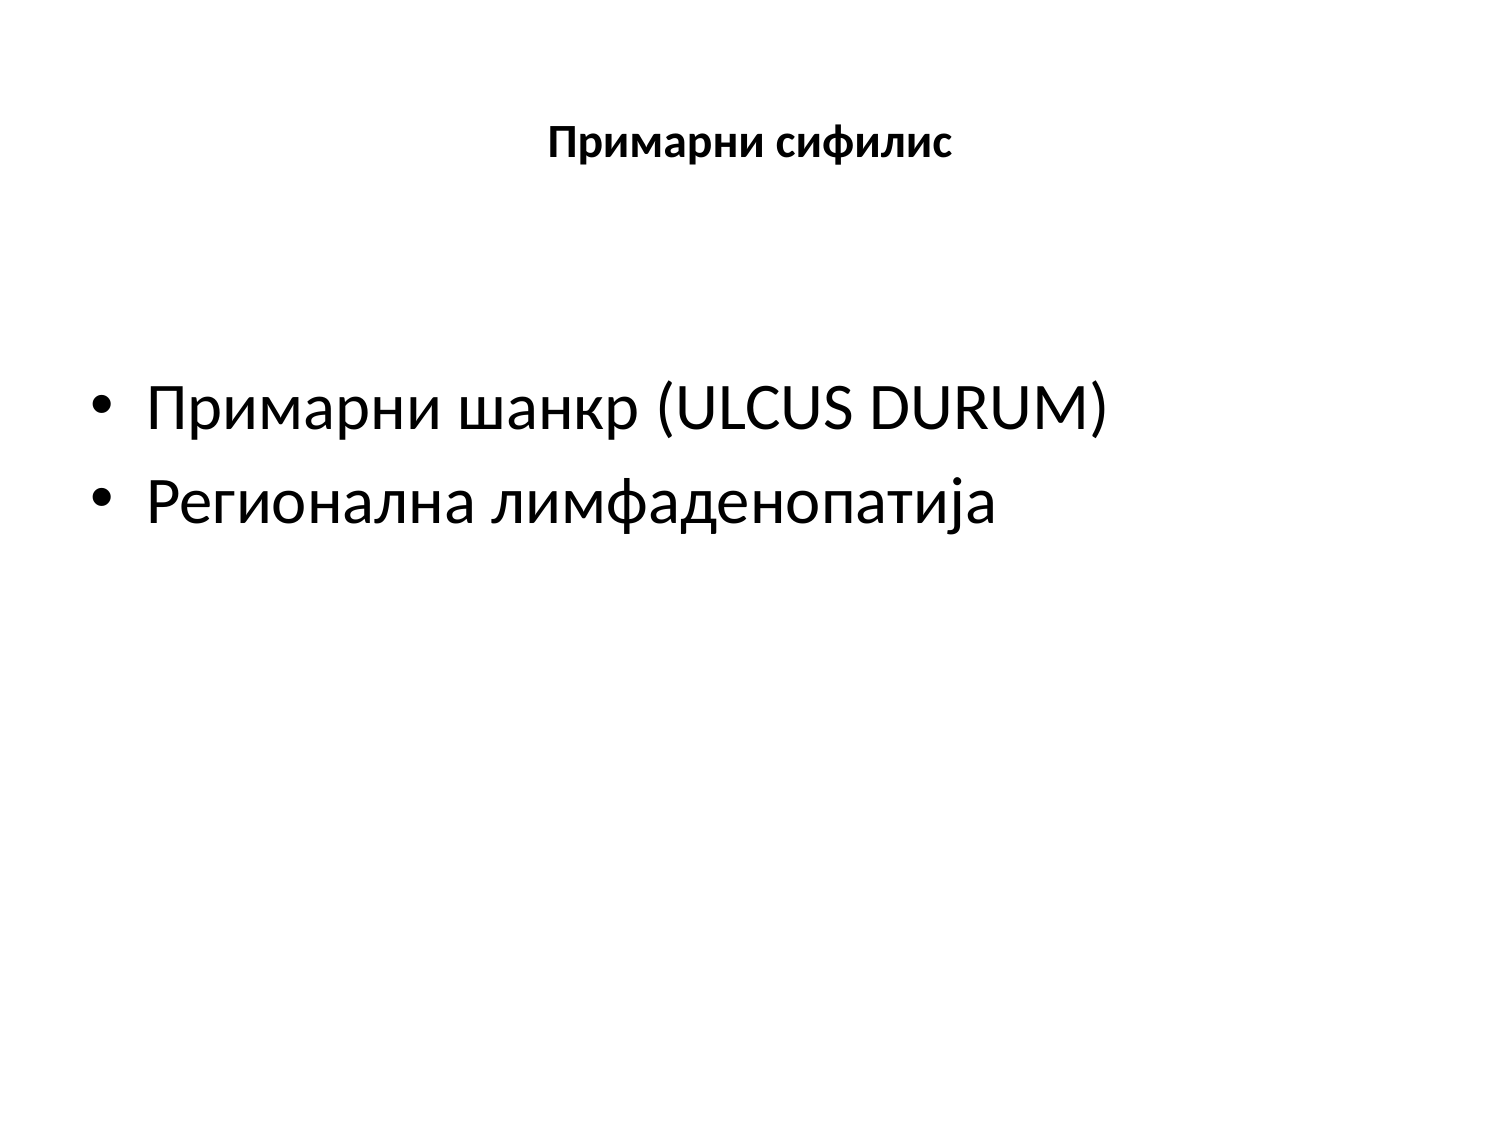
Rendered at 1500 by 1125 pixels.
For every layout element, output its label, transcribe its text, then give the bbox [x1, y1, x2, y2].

list Примарни шанкр (ULCUS DURUM) Регионална лимфаденопатија [75, 262, 1425, 1005]
title Примарни сифилис [75, 45, 1425, 233]
